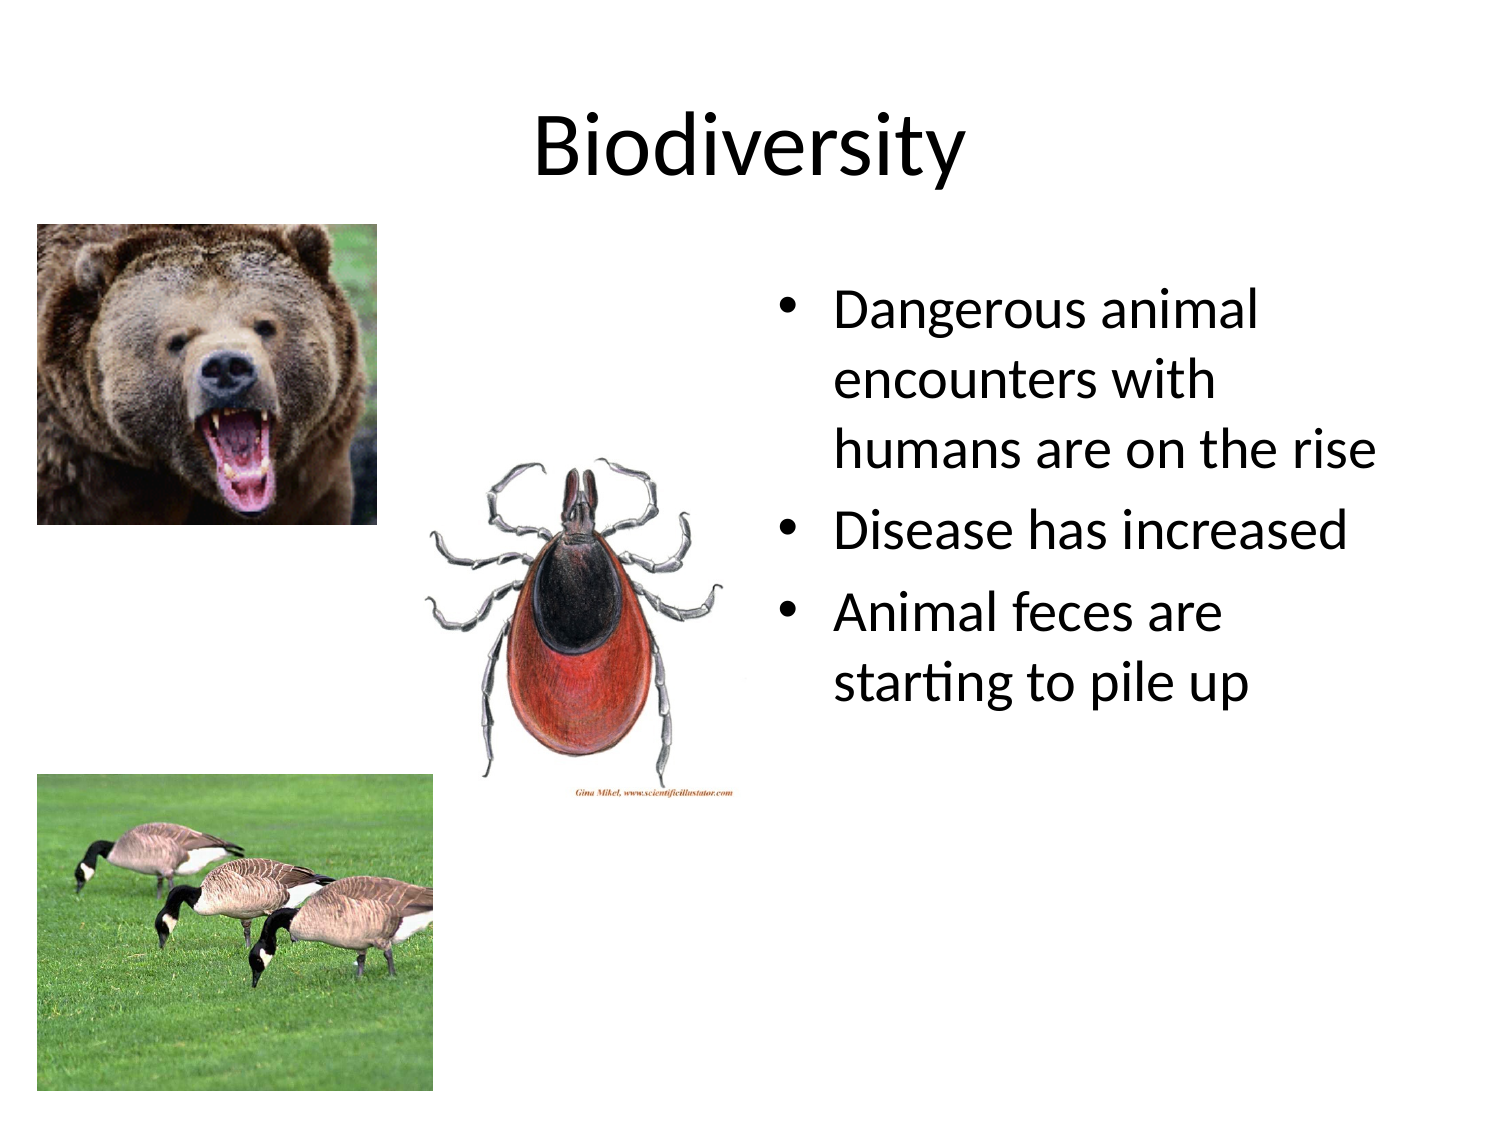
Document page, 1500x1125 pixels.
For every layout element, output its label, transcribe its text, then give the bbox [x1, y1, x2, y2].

title Biodiversity [75, 45, 1425, 233]
picture [37, 437, 747, 1091]
picture [37, 224, 377, 526]
list Dangerous animal encounters with humans are on the rise Disease has increased Animal feces are starting to pile up [762, 262, 1425, 1005]
